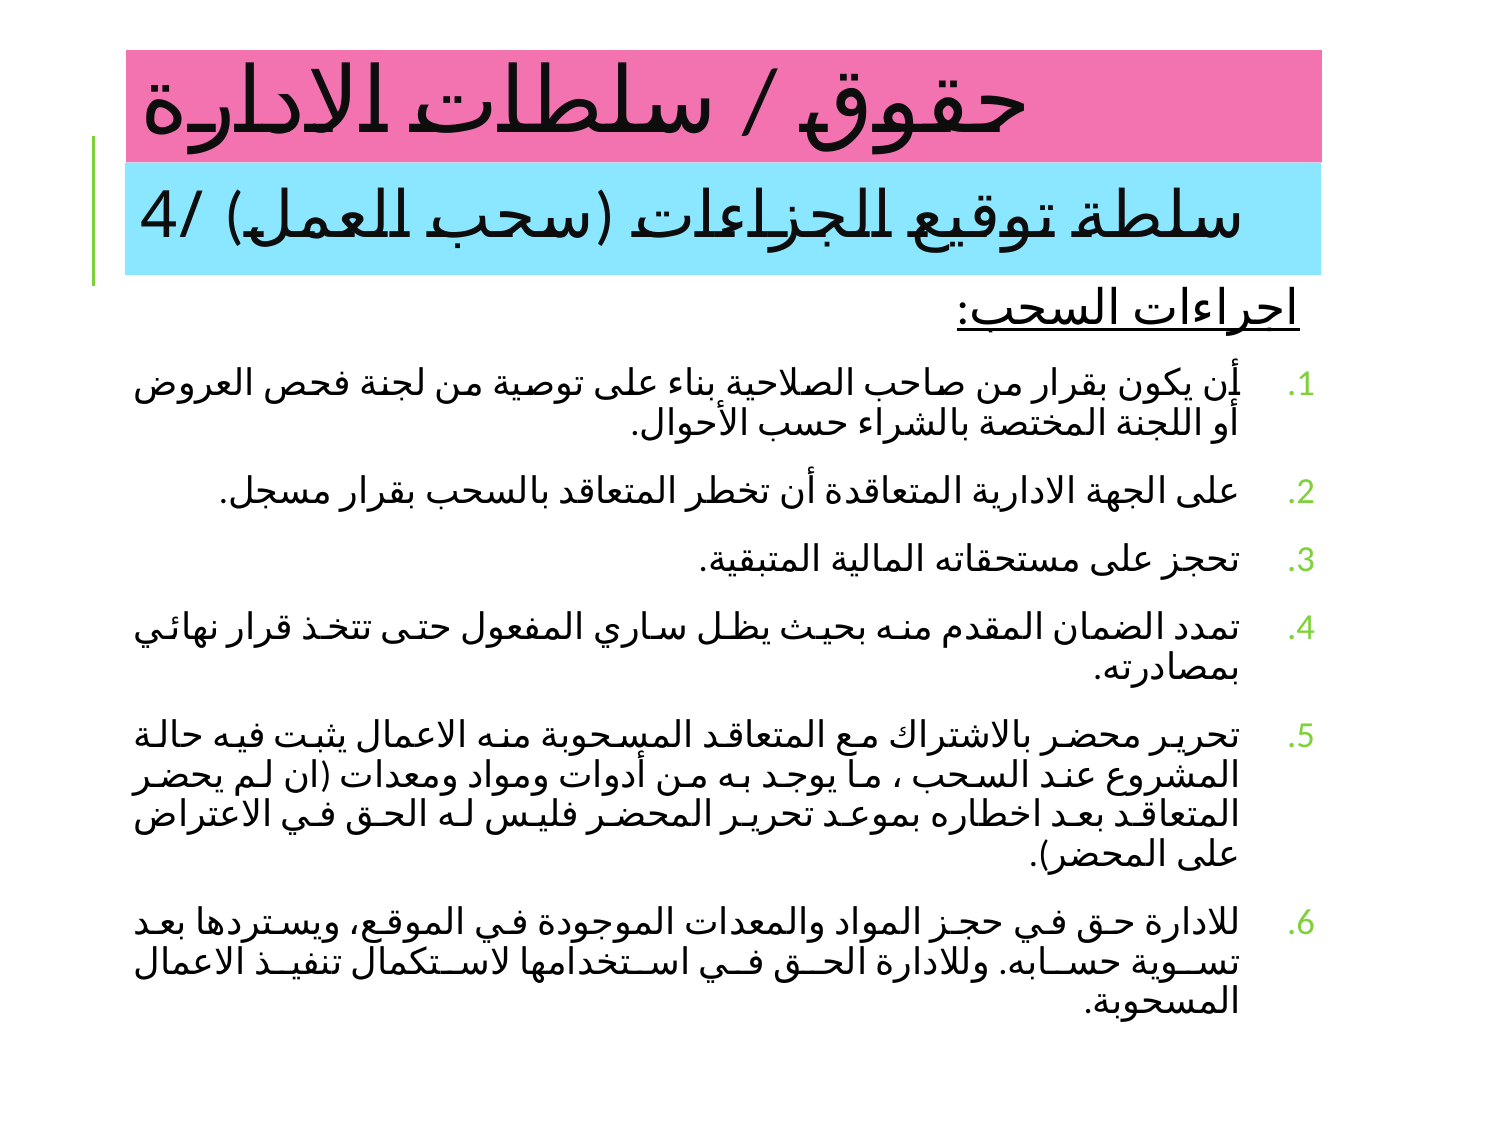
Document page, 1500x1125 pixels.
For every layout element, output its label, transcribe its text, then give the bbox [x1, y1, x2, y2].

text_box 4/ سلطة توقيع الجزاءات (سحب العمل) [124, 162, 1321, 275]
title حقوق / سلطات الادارة [126, 50, 1322, 163]
list اجراءات السحب: أن يكون بقرار من صاحب الصلاحية بناء على توصية من لجنة فحص العروض أو اللجنة المختصة بالشراء حسب الأحوال. على الجهة الادارية المتعاقدة أن تخطر المتعاقد بالسحب بقرار مسجل. تحجز على مستحقاته المالية المتبقية. تمدد الضمان المقدم منه بحيث يظل ساري المفعول حتى تتخذ قرار نهائي بمصادرته. تحرير محضر بالاشتراك مع المتعاقد المسحوبة منه الاعمال يثبت فيه حالة المشروع عند السحب ، ما يوجد به من أدوات ومواد ومعدات (ان لم يحضر المتعاقد بعد اخطاره بموعد تحرير المحضر فليس له الحق في الاعتراض على المحضر). للادارة حق في حجز المواد والمعدات الموجودة في الموقع، ويستردها بعد تسوية حسابه. وللادارة الحق في استخدامها لاستكمال تنفيذ الاعمال المسحوبة. [126, 275, 1322, 1035]
